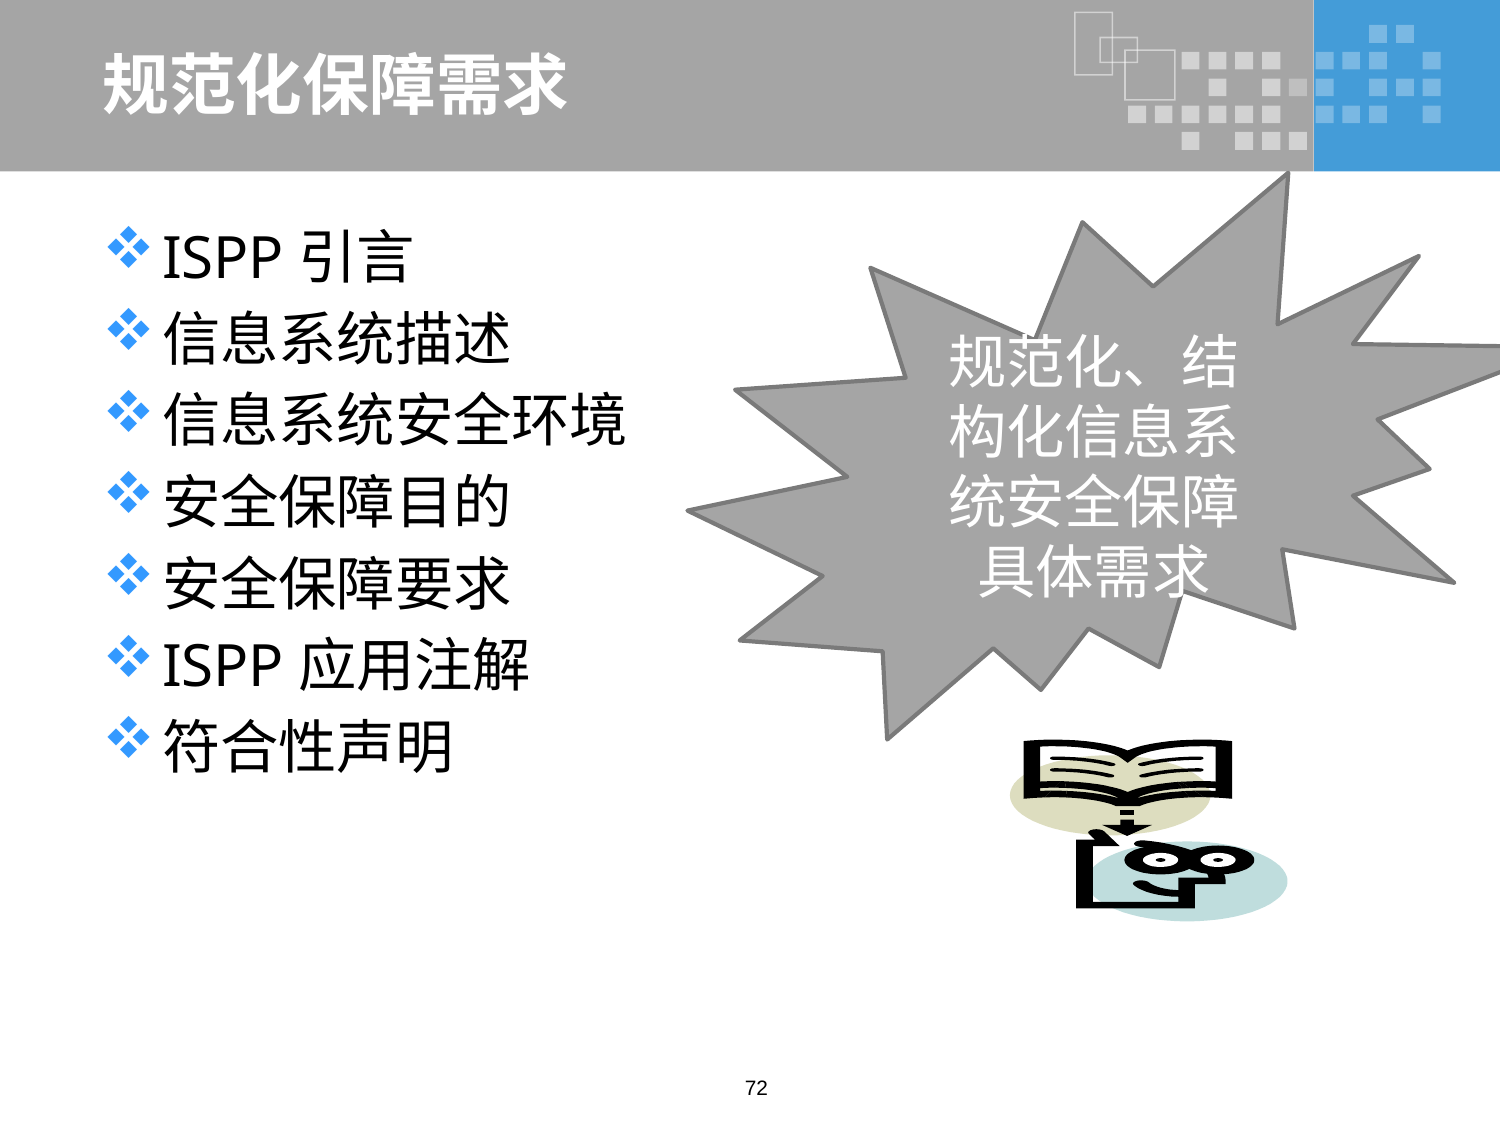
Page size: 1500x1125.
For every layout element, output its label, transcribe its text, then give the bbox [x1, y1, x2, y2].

title 规范化保障需求 [87, 42, 1252, 123]
slide_number 72 [687, 1066, 826, 1111]
picture [1009, 739, 1288, 922]
text_box 规范化、结构化信息系统安全保障具体需求 [685, 170, 1500, 742]
list ISPP引言 信息系统描述 信息系统安全环境 安全保障目的 安全保障要求 ISPP应用注解 符合性声明 [87, 212, 1432, 1050]
